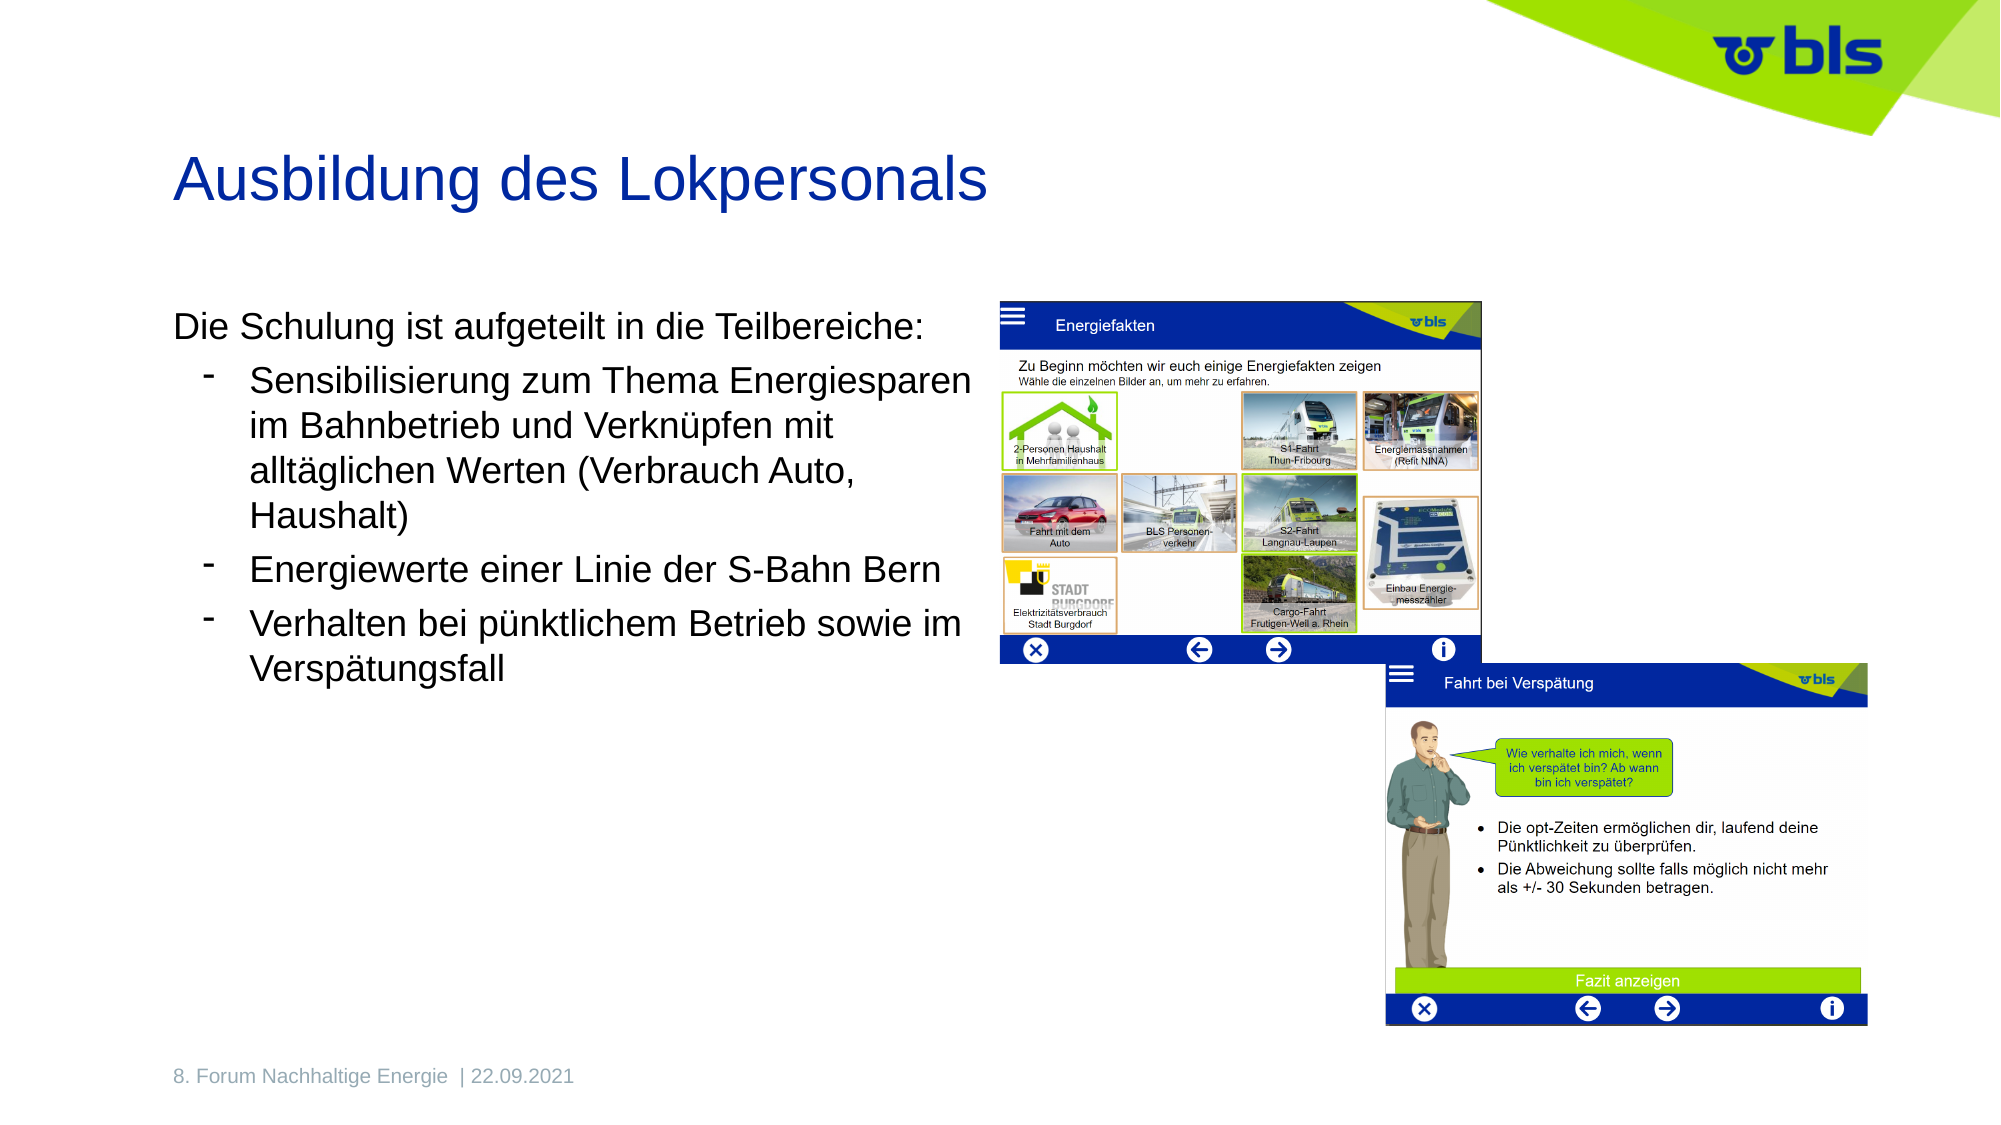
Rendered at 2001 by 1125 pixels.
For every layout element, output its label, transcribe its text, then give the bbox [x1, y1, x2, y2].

picture [1486, 0, 2000, 136]
picture [999, 301, 1868, 1026]
footer 8. Forum Nachhaltige Energie | 22.09.2021 [173, 1062, 807, 1091]
list Die Schulung ist aufgeteilt in die Teilbereiche: Sensibilisierung zum Thema Energiesparen im Bahnbetrieb und Verknüpfen mit alltäglichen Werten (Verbrauch Auto, Haushalt) Energiewerte einer Linie der S-Bahn Bern Verhalten bei pünktlichem Betrieb sowie im Verspätungsfall [173, 301, 1000, 1023]
title Ausbildung des Lokpersonals [173, 137, 1870, 280]
